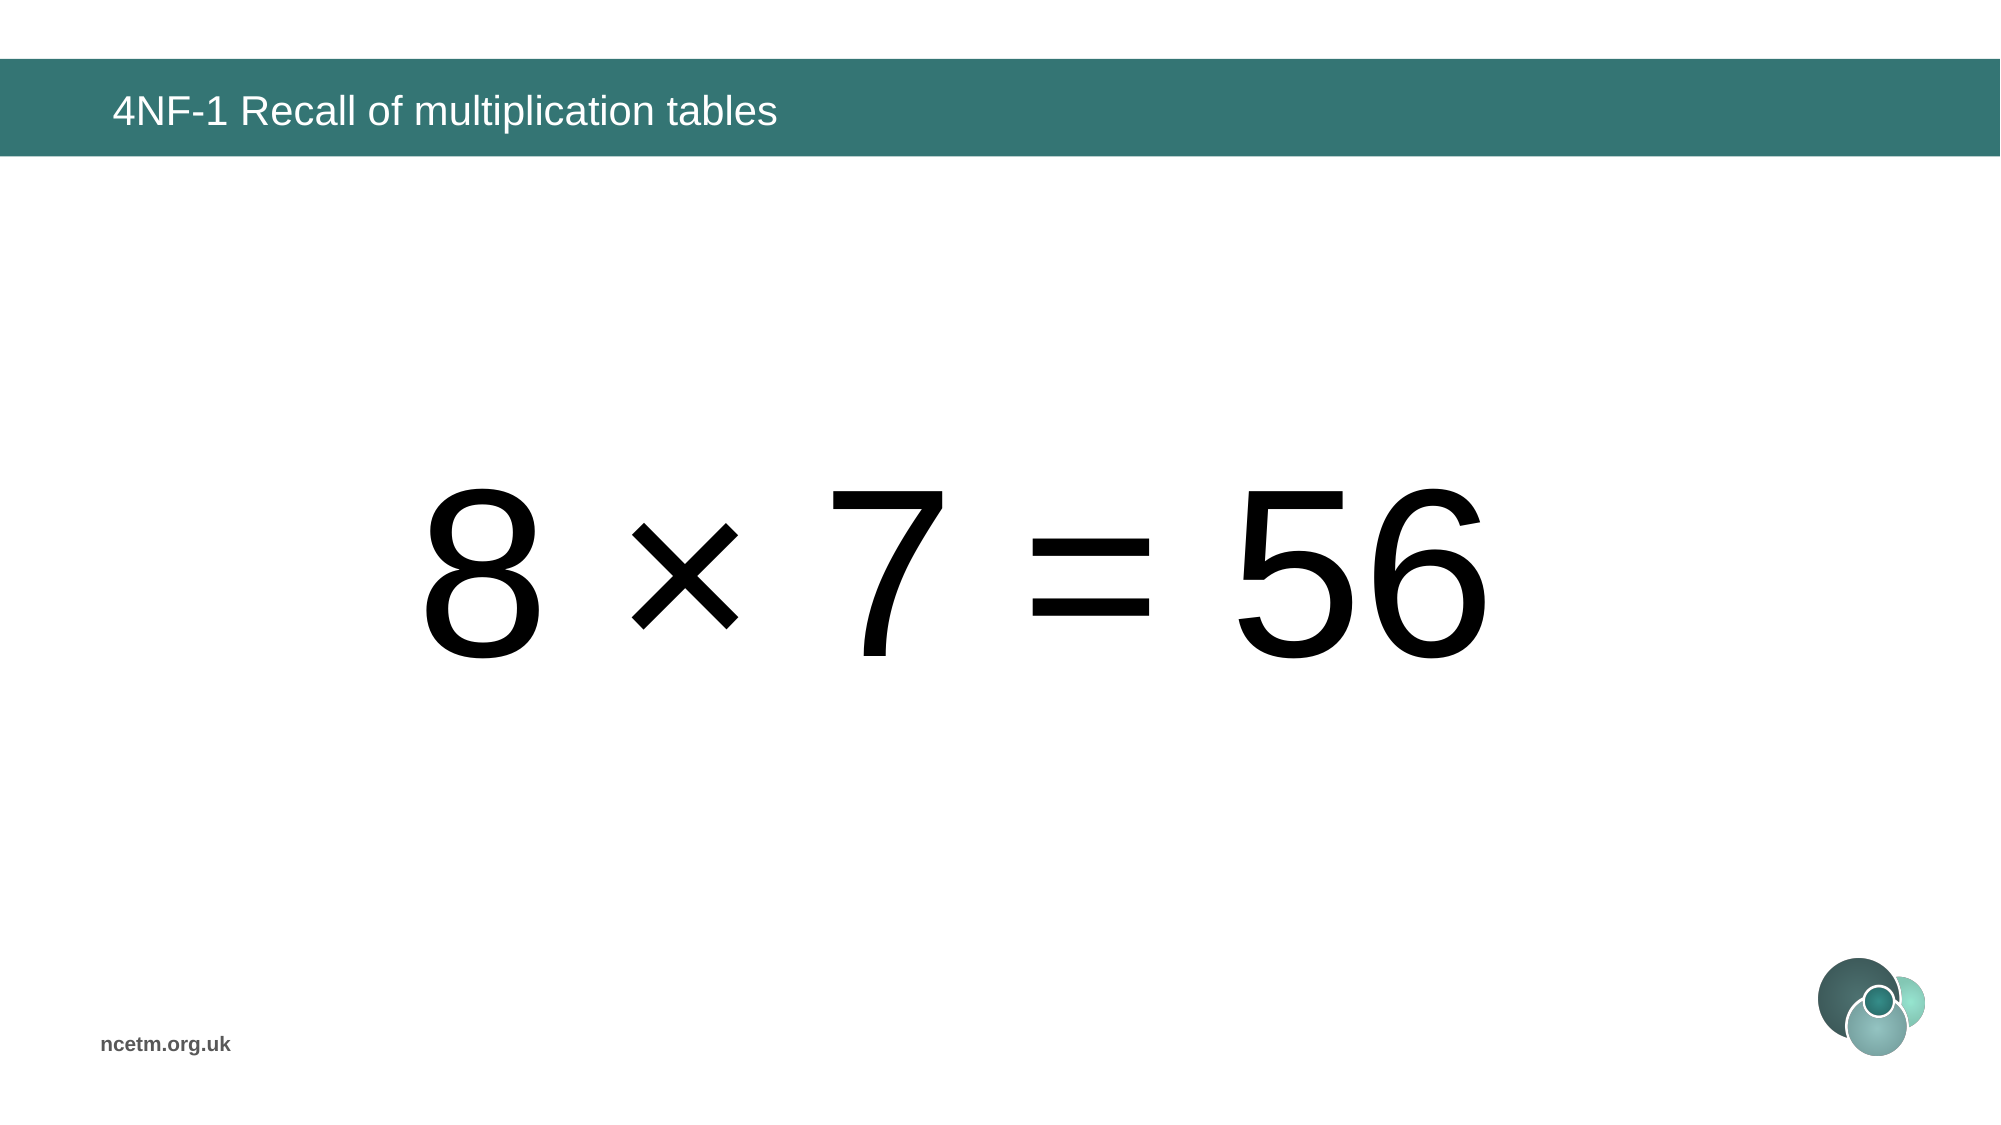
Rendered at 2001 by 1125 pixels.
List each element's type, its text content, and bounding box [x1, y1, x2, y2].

title 4NF-1 Recall of multiplication tables [97, 76, 1945, 147]
picture [1818, 958, 1925, 1056]
text_box 8 × 7 = [401, 409, 1214, 712]
text_box 56 [1214, 409, 1511, 712]
